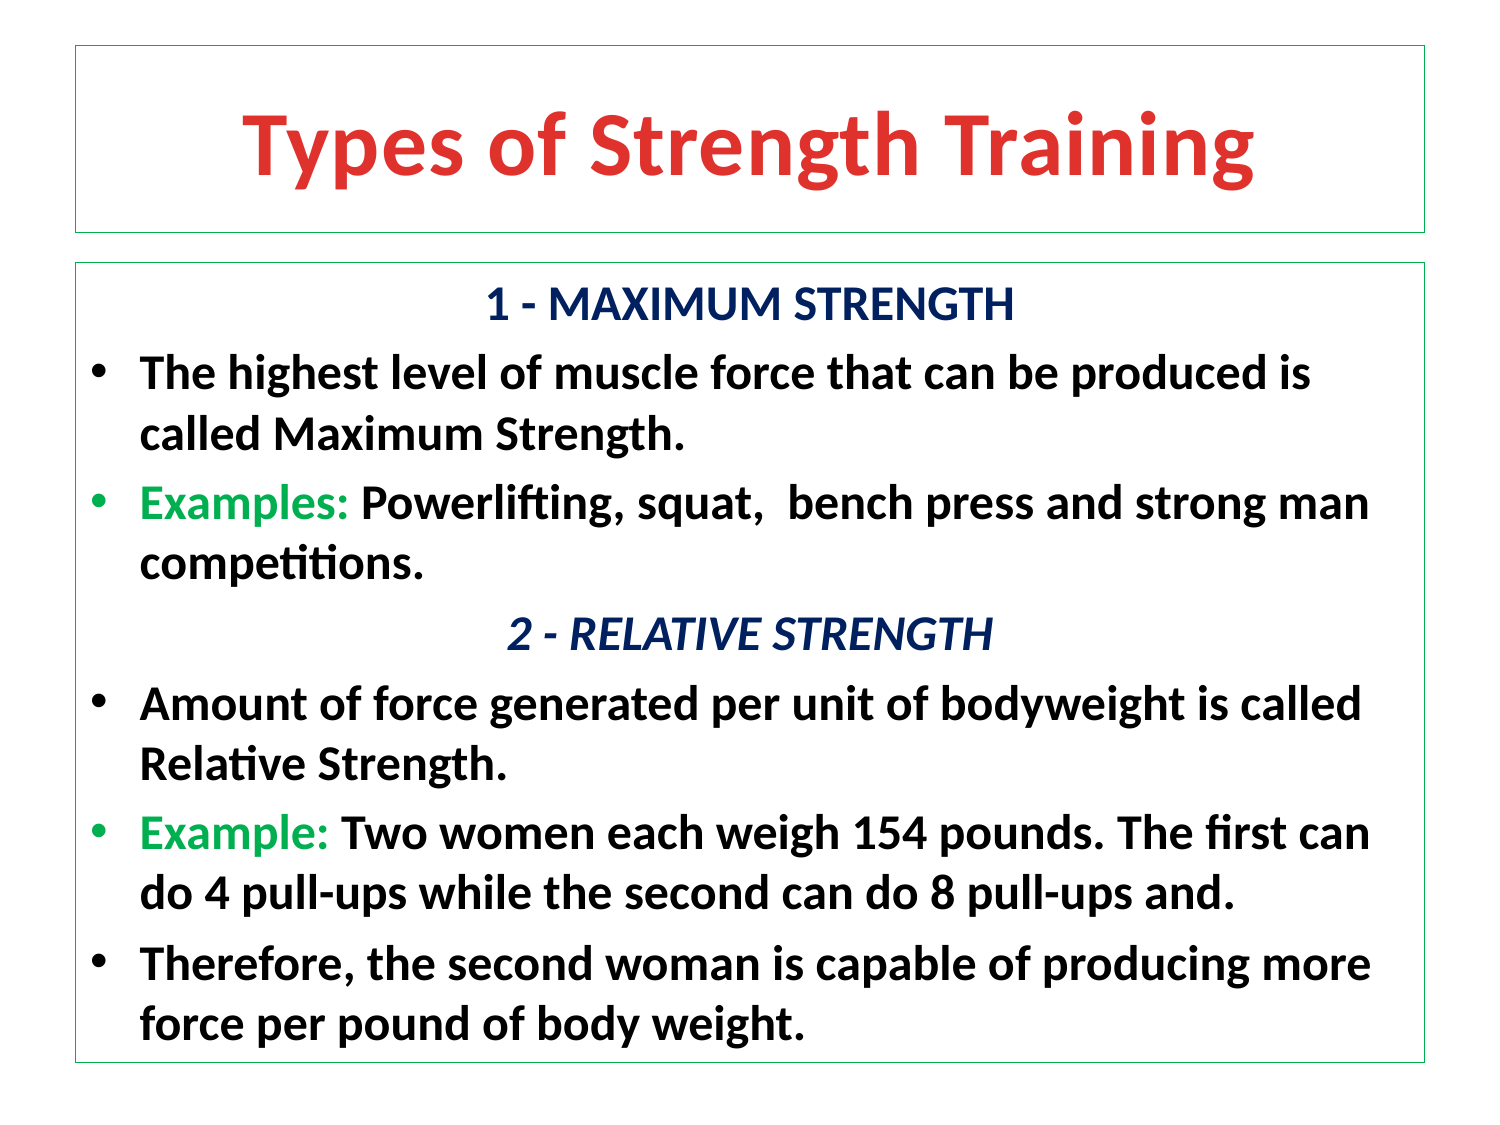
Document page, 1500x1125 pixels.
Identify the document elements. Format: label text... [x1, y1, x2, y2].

list 1 - MAXIMUM STRENGTH The highest level of muscle force that can be produced is called Maximum Strength. Examples: Powerlifting, squat, bench press and strong man competitions. 2 - RELATIVE STRENGTH Amount of force generated per unit of bodyweight is called Relative Strength. Example: Two women each weigh 154 pounds. The first can do 4 pull-ups while the second can do 8 pull-ups and. Therefore, the second woman is capable of producing more force per pound of body weight. [75, 262, 1425, 1063]
title Types of Strength Training [75, 45, 1425, 233]
